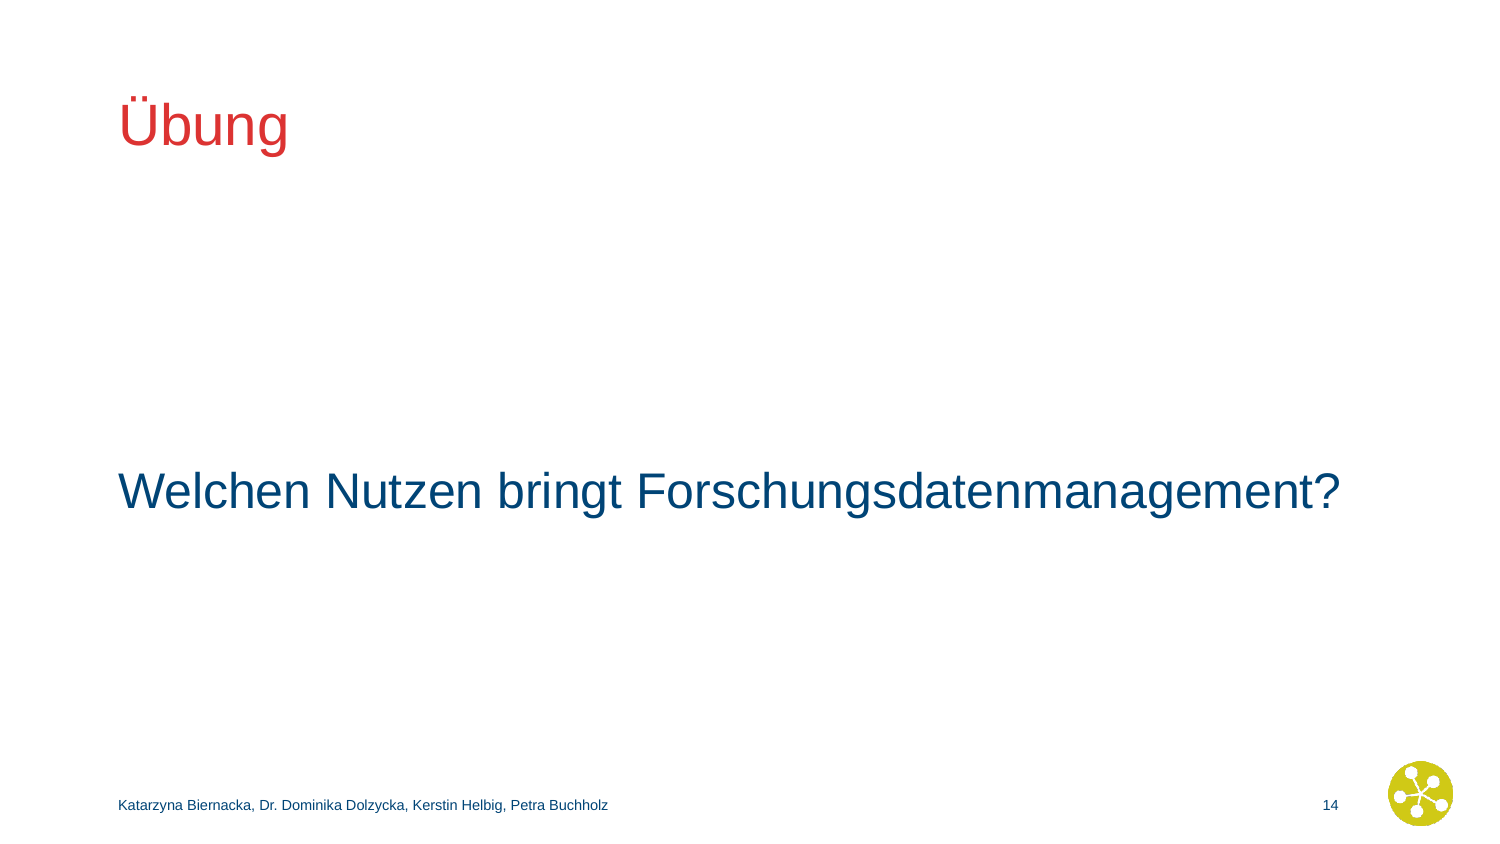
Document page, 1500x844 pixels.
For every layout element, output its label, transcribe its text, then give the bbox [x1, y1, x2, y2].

list Welchen Nutzen bringt Forschungsdatenmanagement? [103, 224, 1397, 760]
footer Katarzyna Biernacka, Dr. Dominika Dolzycka, Kerstin Helbig, Petra Buchholz [103, 782, 779, 827]
picture [1388, 761, 1453, 826]
slide_number 13 [1016, 782, 1354, 827]
title Übung [103, 44, 1397, 208]
